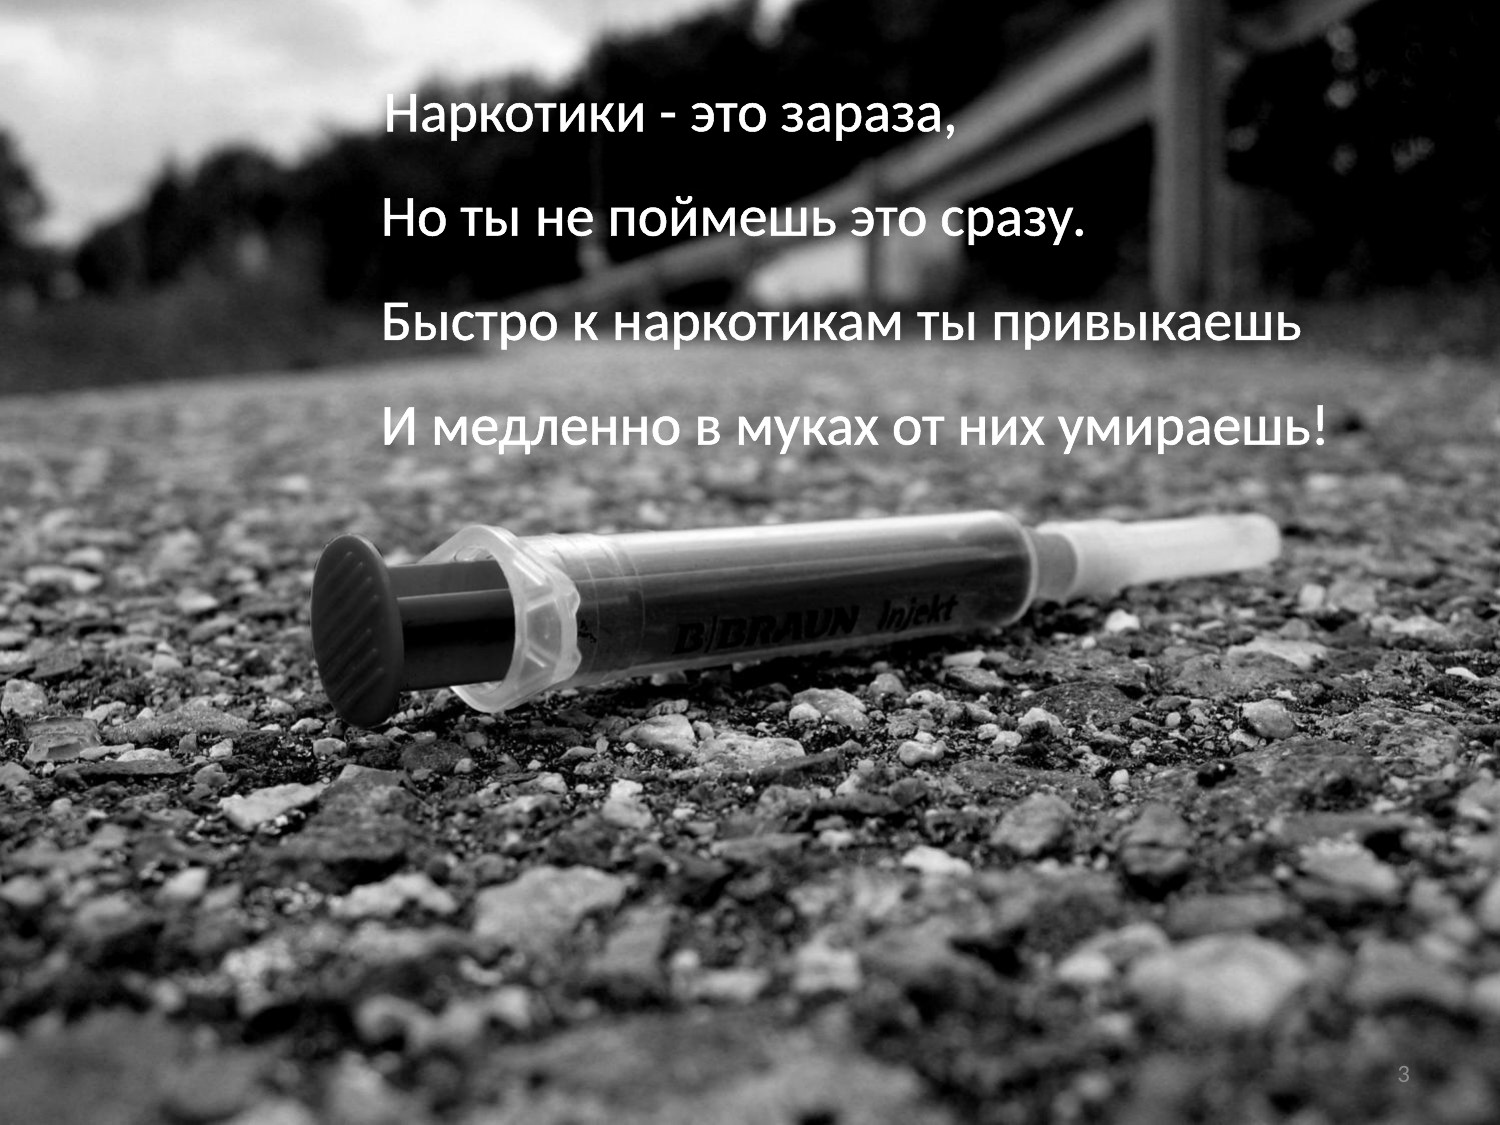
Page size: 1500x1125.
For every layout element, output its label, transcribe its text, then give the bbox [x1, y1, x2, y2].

picture [0, 0, 1500, 1125]
list Наркотики - это зараза, Но ты не поймешь это сразу. Быстро к наркотикам ты привыкаешь И медленно в муках от них умираешь! [312, 30, 1449, 473]
slide_number 3 [1074, 1042, 1425, 1103]
